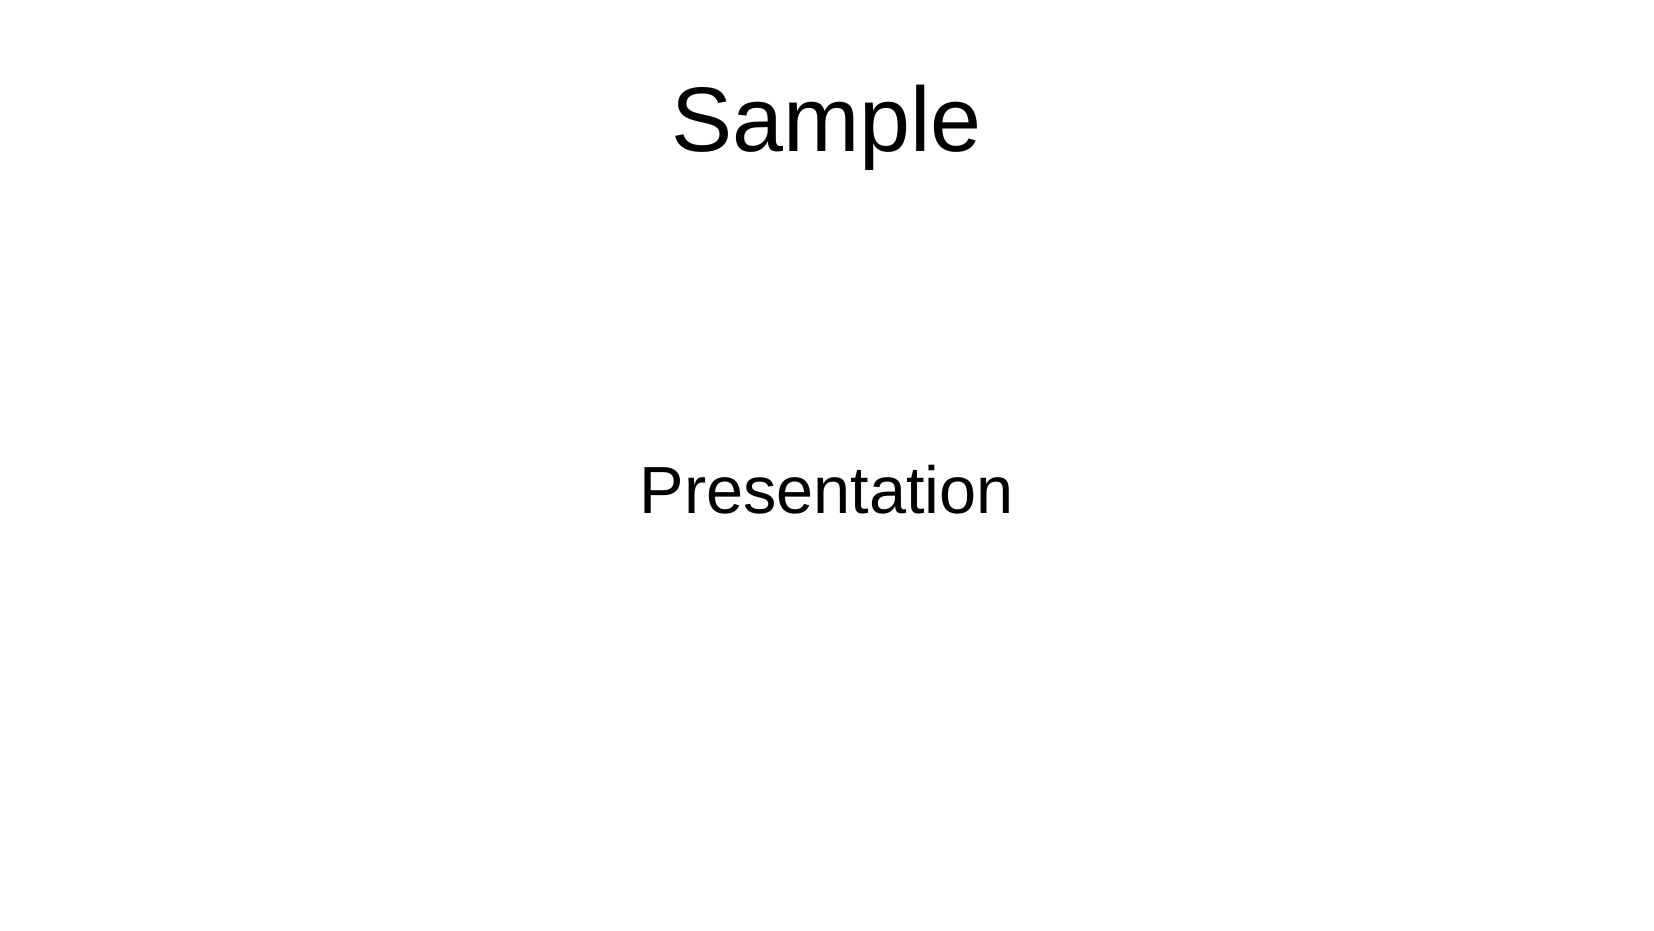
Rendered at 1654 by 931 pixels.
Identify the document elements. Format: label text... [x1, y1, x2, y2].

subtitle Presentation [82, 217, 1571, 757]
title Sample [82, 37, 1571, 193]
